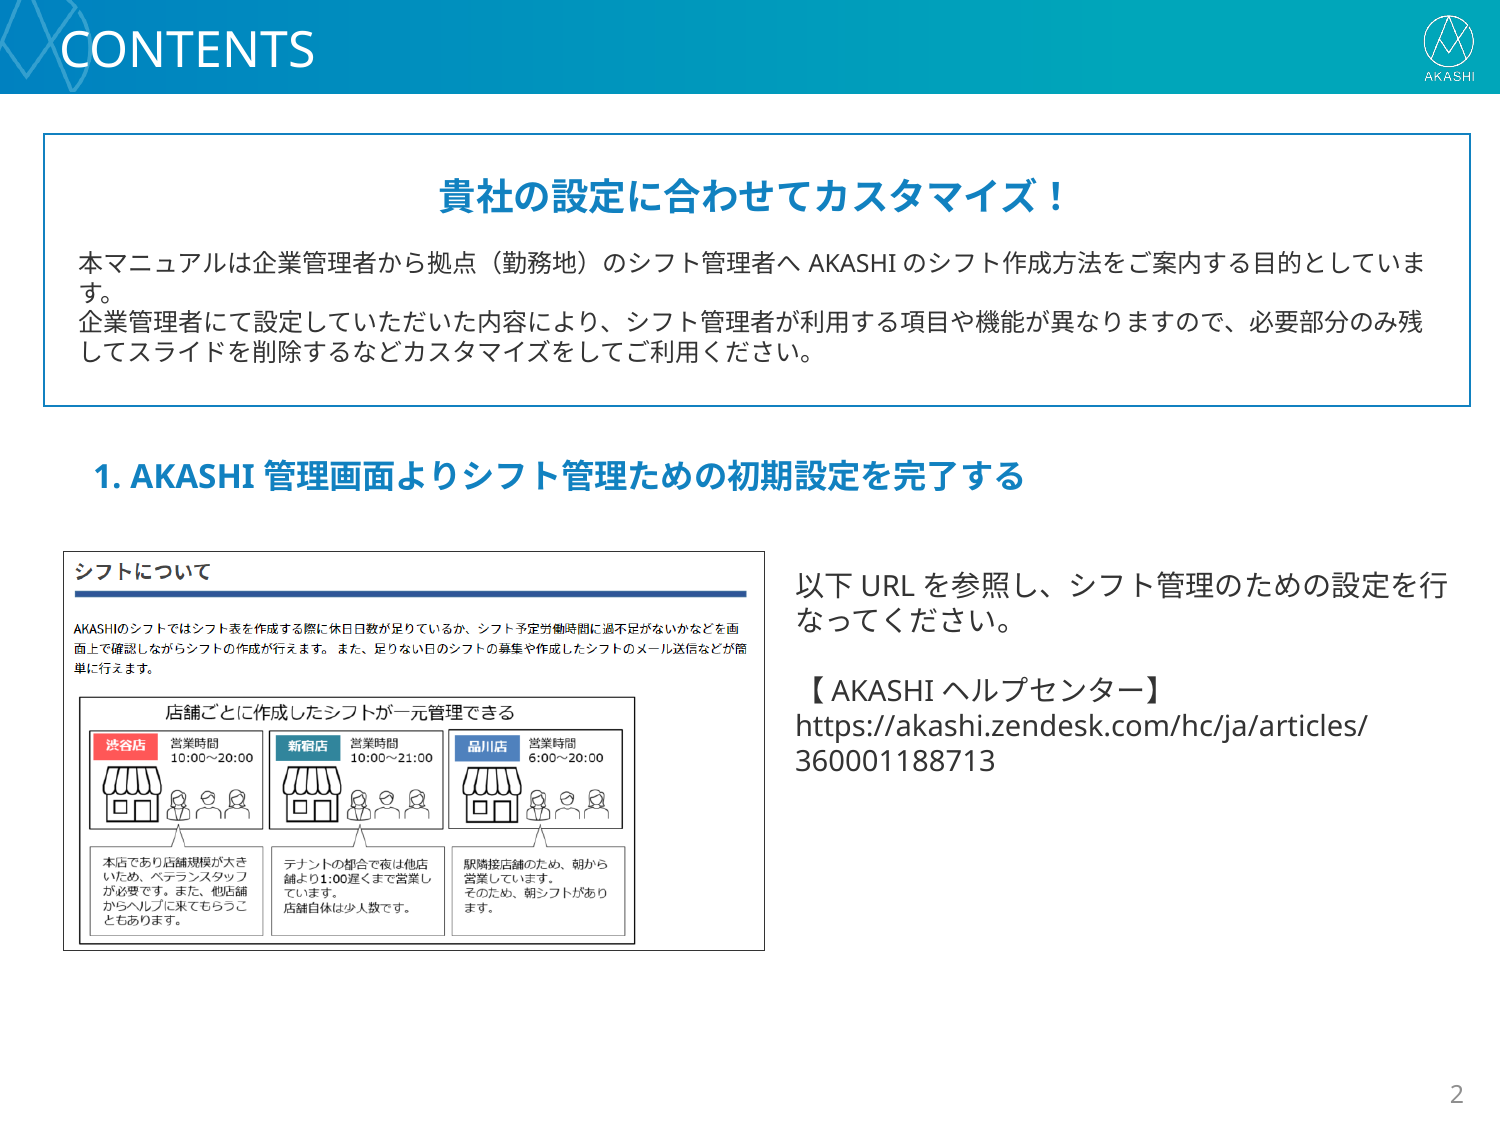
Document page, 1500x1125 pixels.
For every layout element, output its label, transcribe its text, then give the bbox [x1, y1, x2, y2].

text_box 1. AKASHI管理画面よりシフト管理ための初期設定を完了する [78, 447, 1166, 503]
picture [63, 551, 765, 950]
slide_number 1 [1141, 1065, 1480, 1125]
title CONTENTS [44, 0, 1393, 92]
picture [1416, 7, 1481, 89]
text_box 以下URLを参照し、シフト管理のための設定を行なってください。 【AKASHIヘルプセンター】 https://akashi.zendesk.com/hc/ja/articles/360001188713 [780, 560, 1470, 785]
text_box 貴社の設定に合わせてカスタマイズ！ [43, 133, 1471, 407]
